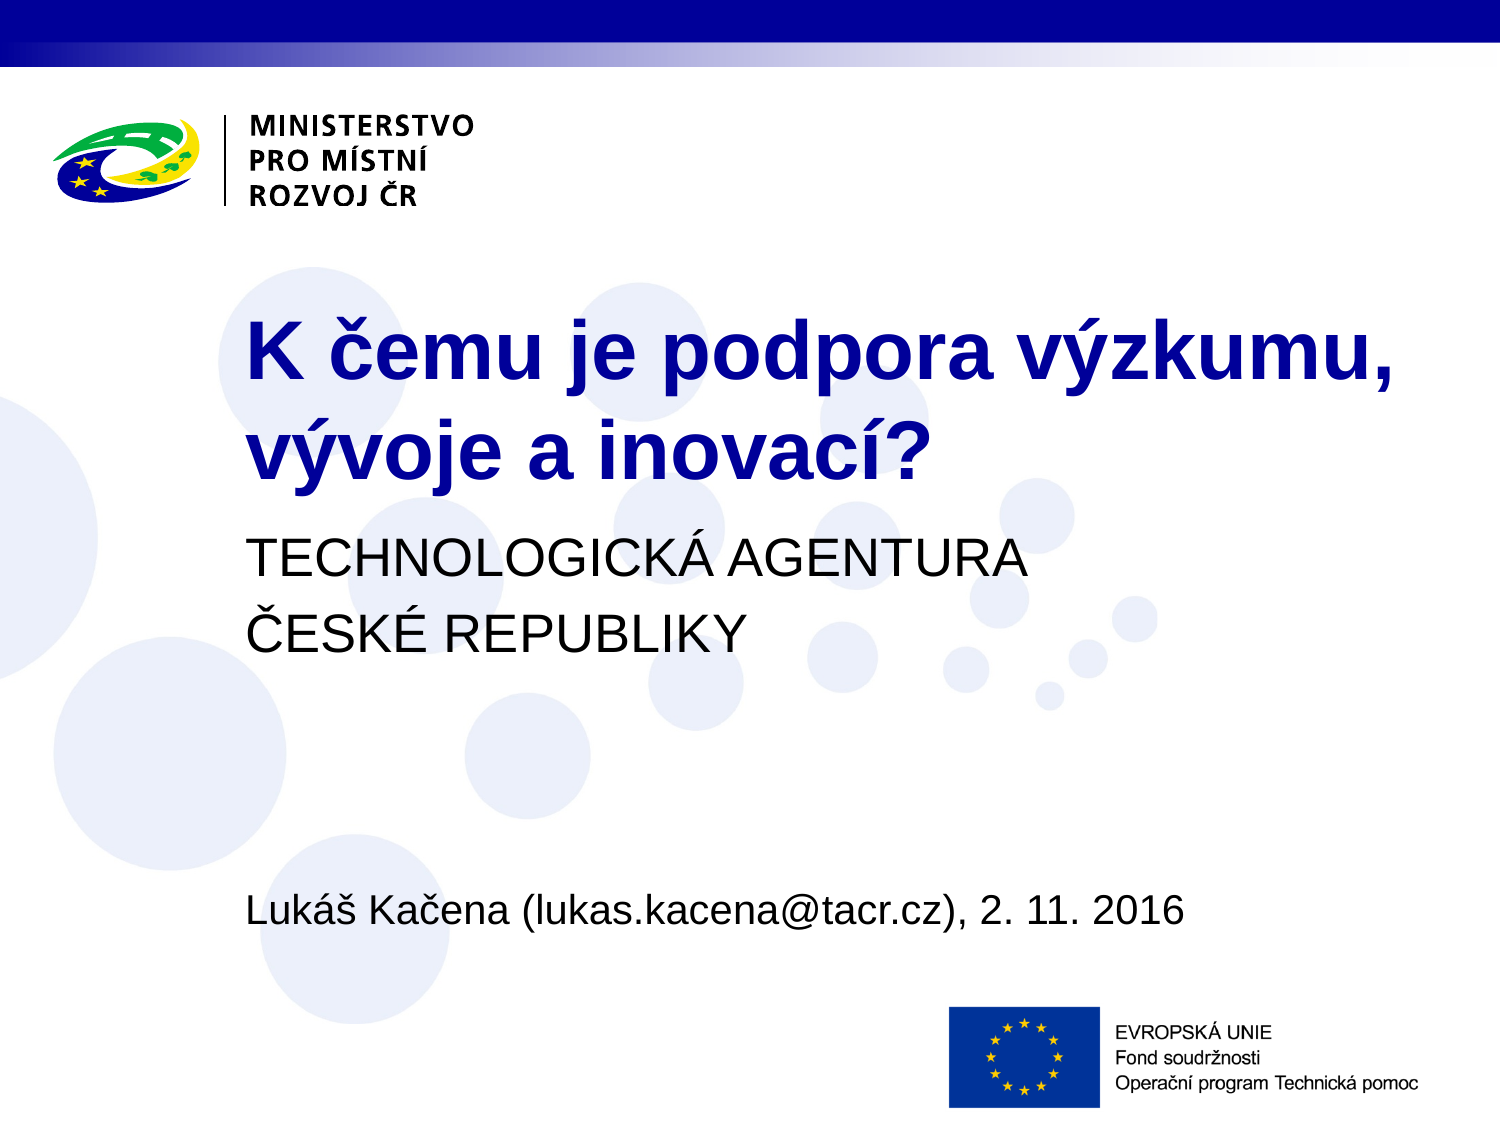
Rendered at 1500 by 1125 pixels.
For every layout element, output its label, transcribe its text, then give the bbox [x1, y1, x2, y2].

subtitle Lukáš Kačena (lukas.kacena@tacr.cz), 2. 11. 2016 [230, 798, 1424, 941]
picture [0, 267, 1452, 1125]
title K čemu je podpora výzkumu, vývoje a inovací? [230, 326, 1425, 504]
